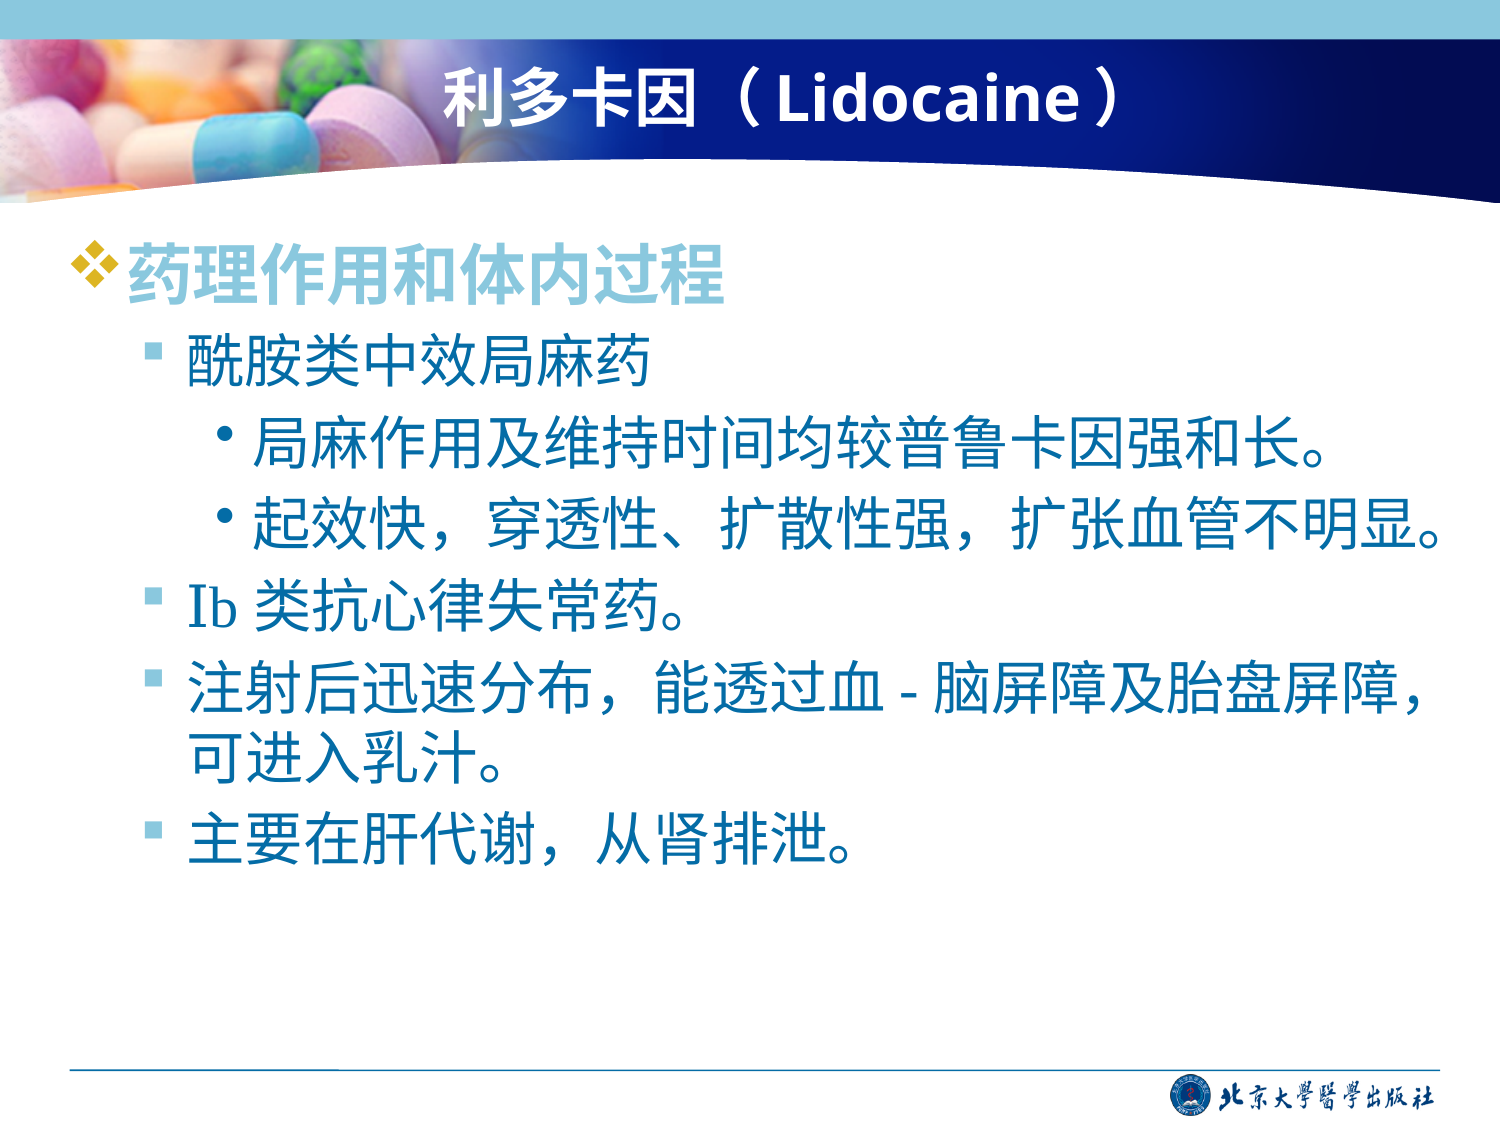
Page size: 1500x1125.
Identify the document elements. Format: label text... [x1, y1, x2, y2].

list 药理作用和体内过程 酰胺类中效局麻药 局麻作用及维持时间均较普鲁卡因强和长。 起效快，穿透性、扩散性强，扩张血管不明显。 Ⅰb类抗心律失常药。 注射后迅速分布，能透过血-脑屏障及胎盘屏障，可进入乳汁。 主要在肝代谢，从肾排泄。 [49, 224, 1463, 1026]
picture [0, 40, 1500, 203]
picture [1170, 1074, 1436, 1118]
title 利多卡因（Lidocaine） [137, 49, 1463, 143]
